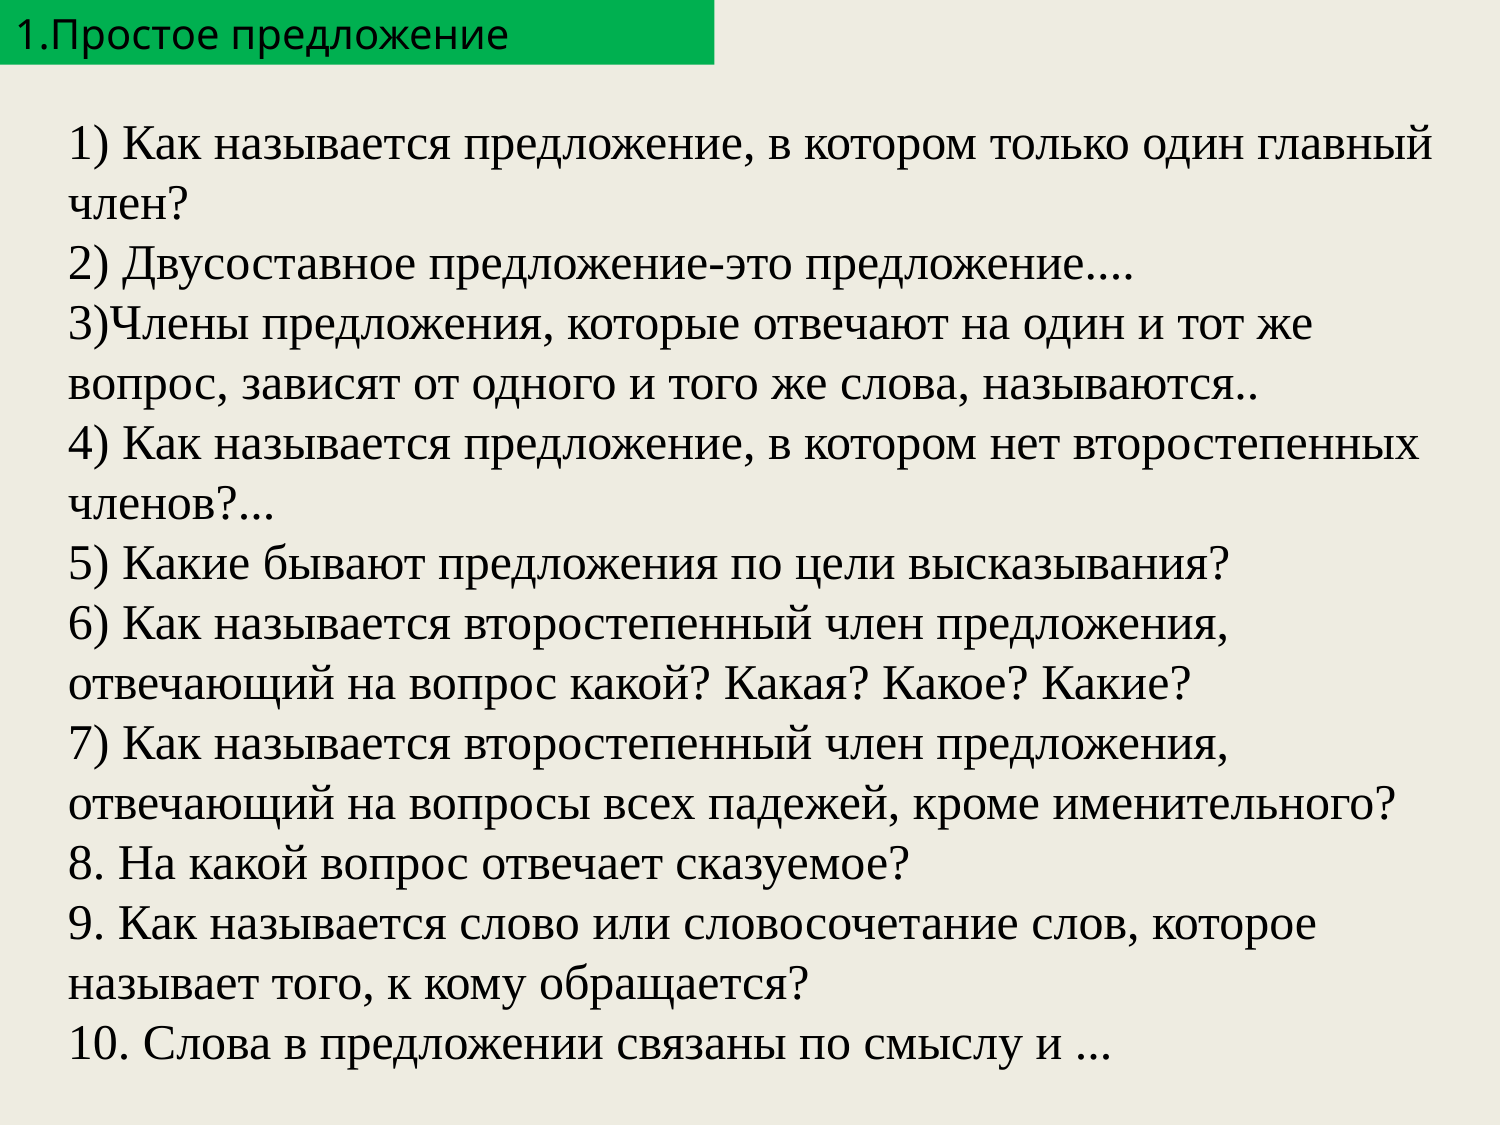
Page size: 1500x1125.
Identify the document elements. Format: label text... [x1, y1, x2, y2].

text_box 1) Как называется предложение, в котором только один главный член? 2) Двусоставное предложение-это предложение.... 3)Члены предложения, которые отвечают на один и тот же вопрос, зависят от одного и того же слова, называются.. 4) Как называется предложение, в котором нет второстепенных членов?... 5) Какие бывают предложения по цели высказывания? 6) Как называется второстепенный член предложения, отвечающий на вопрос какой? Какая? Какое? Какие? 7) Как называется второстепенный член предложения, отвечающий на вопросы всех падежей, кроме именительного? 8. На какой вопрос отвечает сказуемое? 9. Как называется слово или словосочетание слов, которое называет того, к кому обращается? 10. Слова в предложении связаны по смыслу и ... [53, 101, 1459, 1122]
text_box 1.Простое предложение [0, 0, 715, 65]
